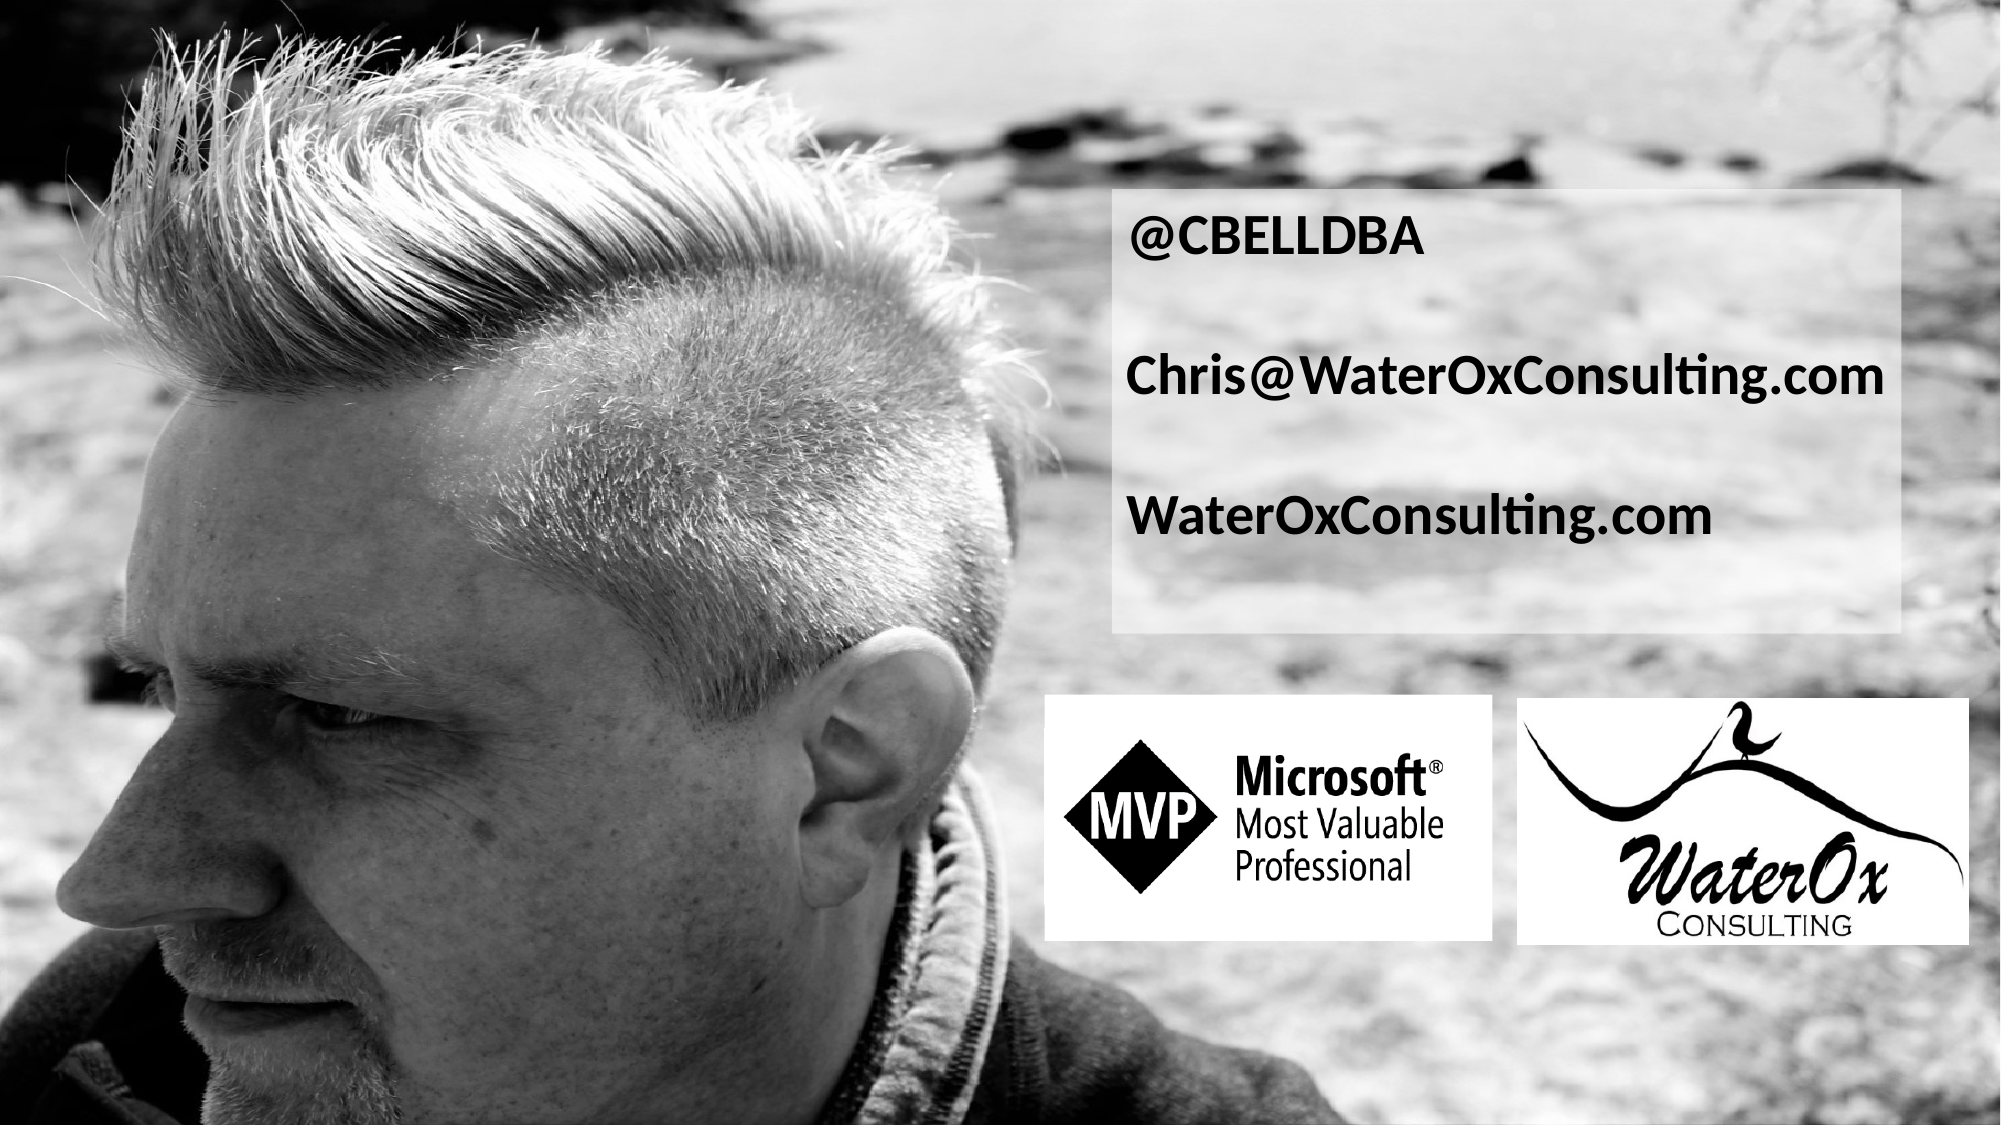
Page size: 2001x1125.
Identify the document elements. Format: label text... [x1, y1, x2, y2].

picture [0, 0, 2001, 1125]
text_box @CBELLDBA Chris@WaterOxConsulting.com WaterOxConsulting.com [1111, 189, 1902, 634]
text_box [1044, 694, 1493, 941]
